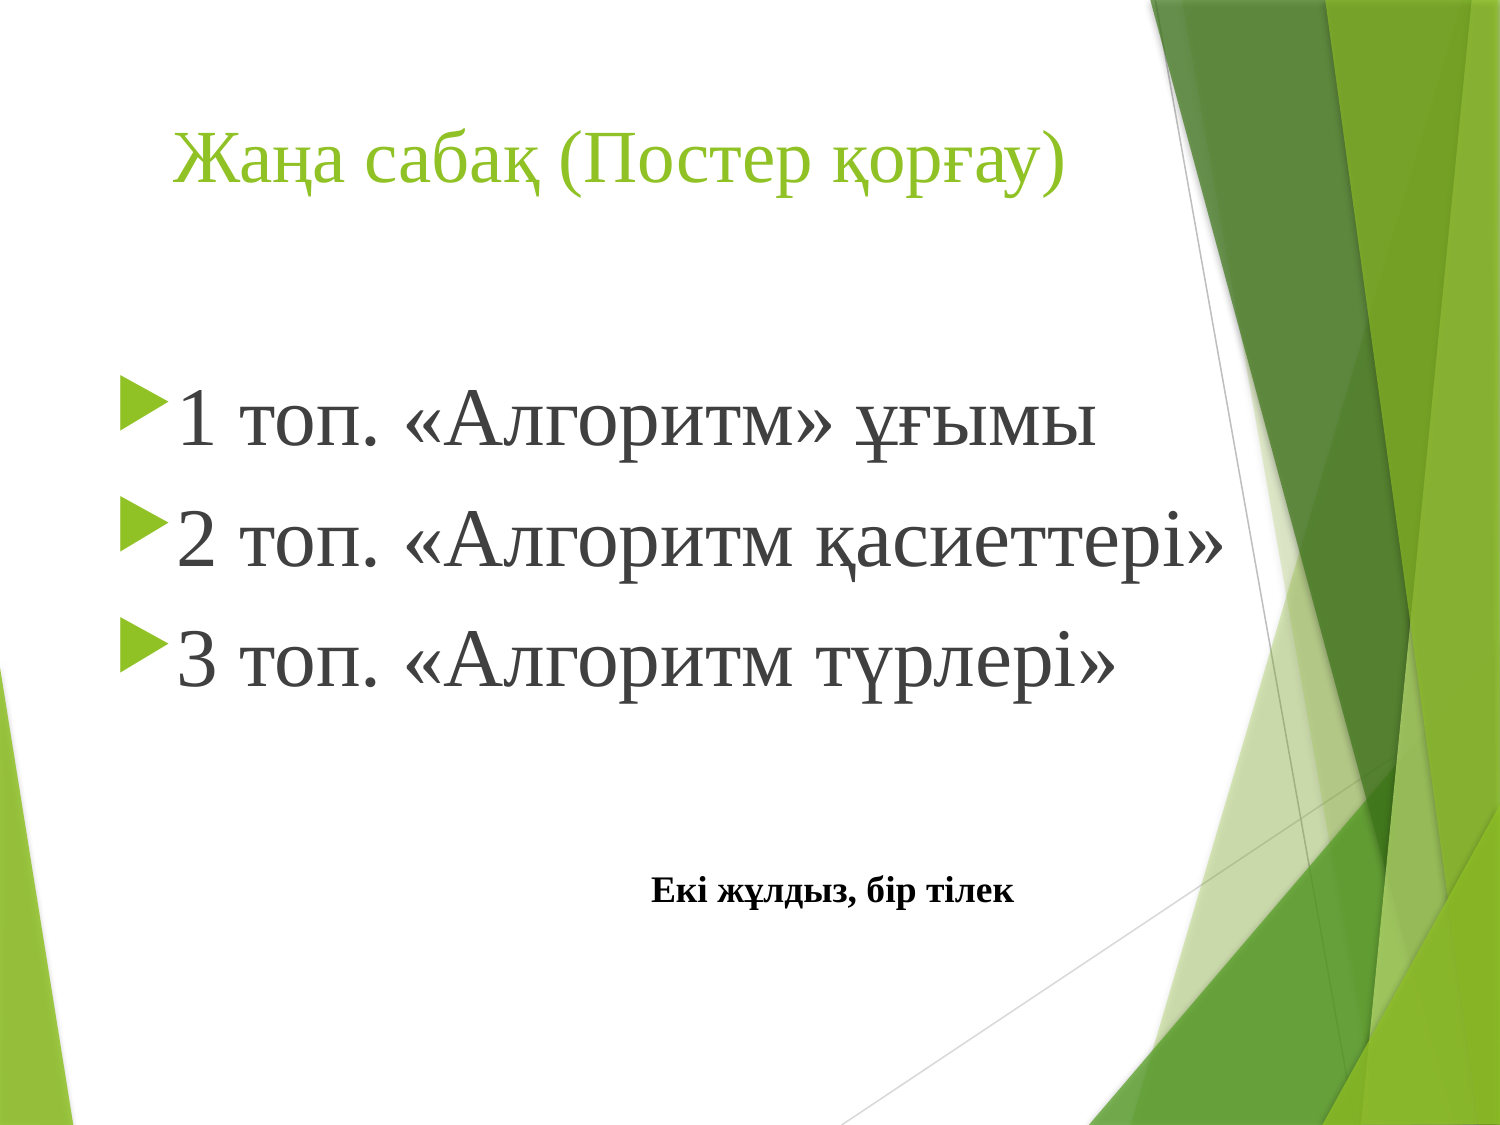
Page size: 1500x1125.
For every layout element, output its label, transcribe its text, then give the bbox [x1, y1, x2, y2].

title Жаңа сабақ (Постер қорғау) [99, 99, 1142, 244]
list 1 топ. «Алгоритм» ұғымы 2 топ. «Алгоритм қасиеттері» 3 топ. «Алгоритм түрлері» [99, 354, 1317, 992]
text_box Екі жұлдыз, бір тілек [513, 857, 1152, 918]
